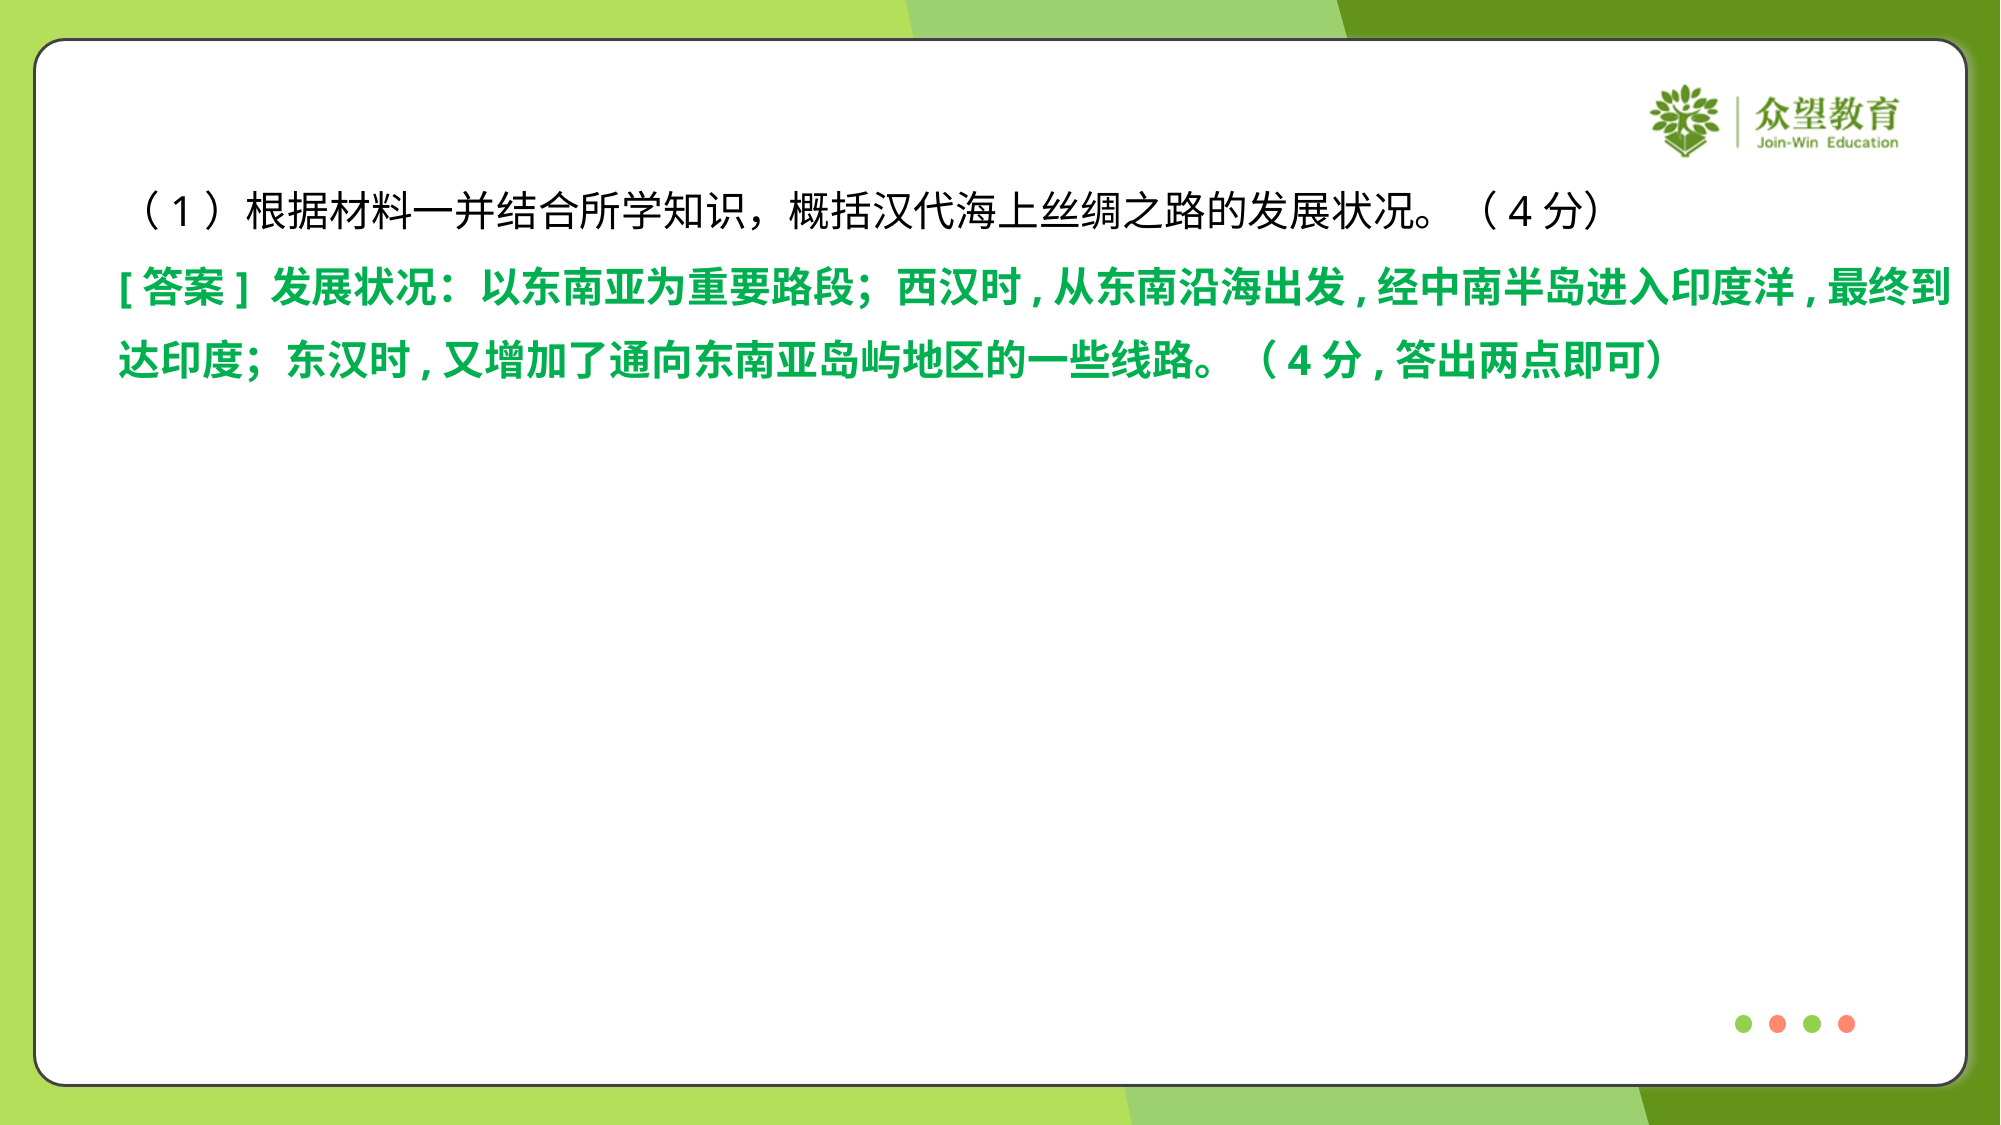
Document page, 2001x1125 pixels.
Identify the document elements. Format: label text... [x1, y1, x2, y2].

text_box （1）根据材料一并结合所学知识，概括汉代海上丝绸之路的发展状况。（4分） [118, 159, 1883, 227]
text_box [答案] 发展状况：以东南亚为重要路段；西汉时,从东南沿海出发,经中南半岛进入印度洋,最终到 达印度；东汉时,又增加了通向东南亚岛屿地区的一些线路。（4分,答出两点即可） [118, 235, 1883, 376]
picture [0, 0, 2000, 1125]
